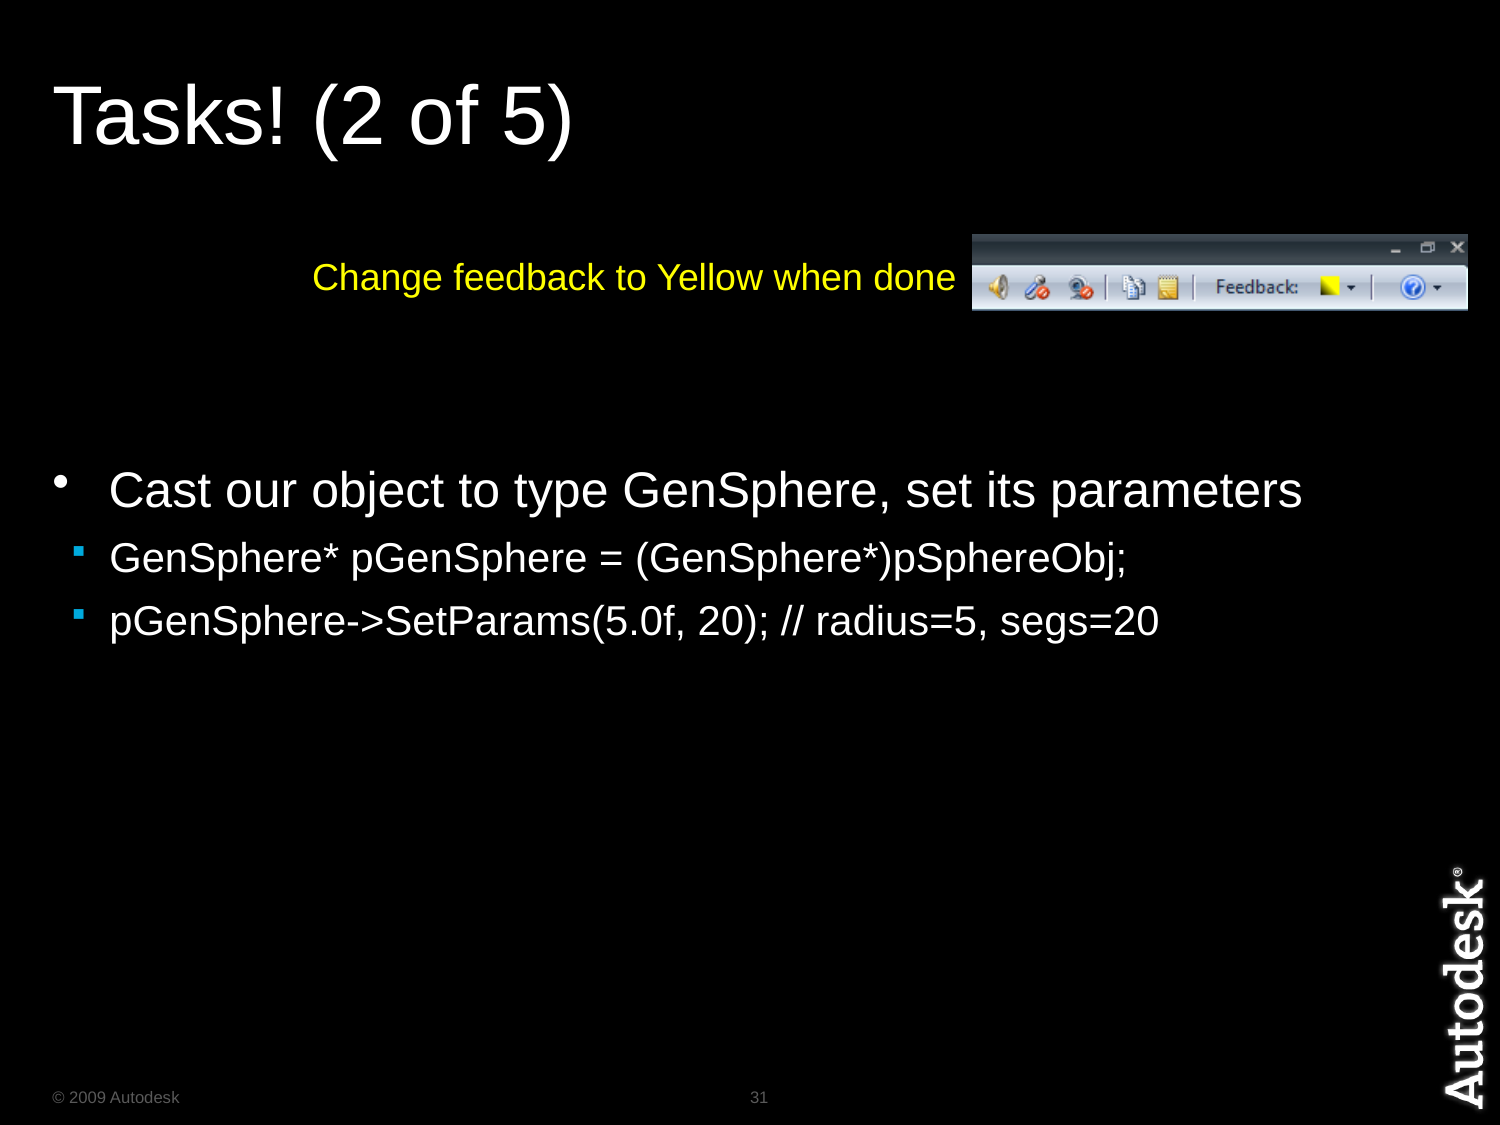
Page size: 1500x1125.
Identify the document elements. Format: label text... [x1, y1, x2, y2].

list Cast our object to type GenSphere, set its parameters GenSphere* pGenSphere = (GenSphere*)pSphereObj; pGenSphere->SetParams(5.0f, 20); // radius=5, segs=20 [52, 231, 1401, 1073]
title Tasks! (2 of 5) [52, 22, 1401, 211]
text_box Change feedback to Yellow when done [297, 246, 967, 306]
picture [972, 0, 1500, 1125]
